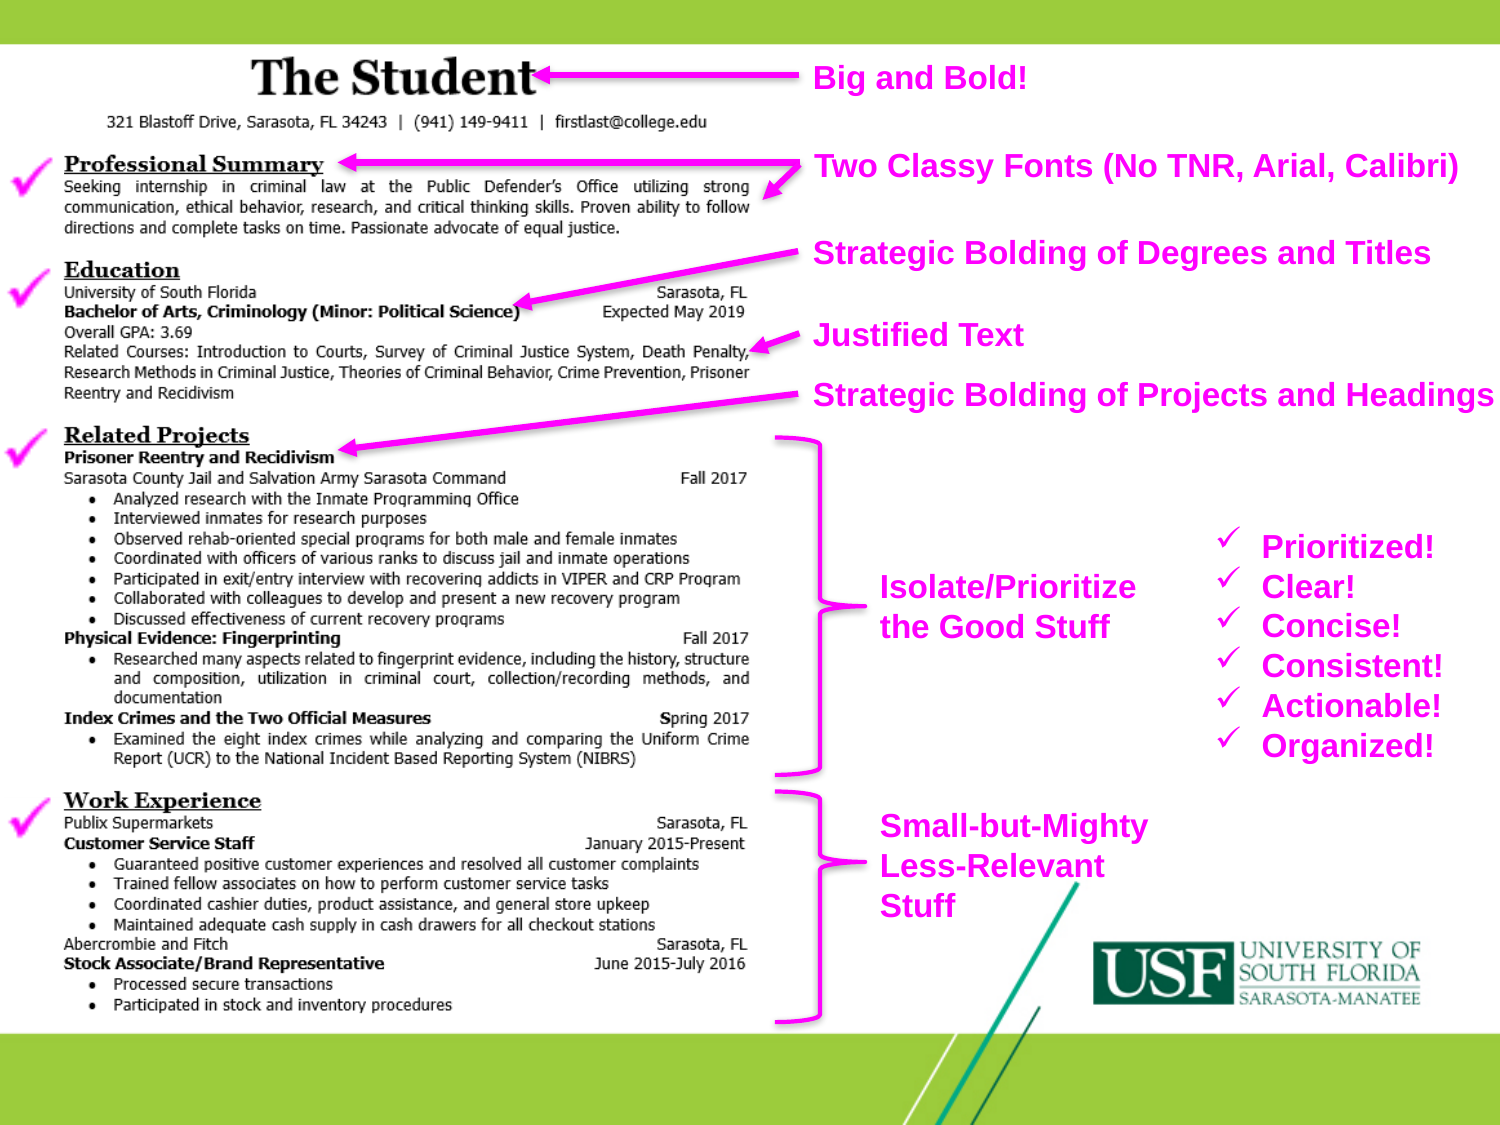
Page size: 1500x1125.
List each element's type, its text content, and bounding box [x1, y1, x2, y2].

text_box [779, 436, 868, 777]
text_box Prioritized! Clear! Concise! Consistent! Actionable! Organized! [1199, 517, 1498, 772]
text_box [779, 789, 868, 1025]
text_box Two Classy Fonts (No TNR, Arial, Calibri) [799, 136, 1500, 192]
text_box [762, 164, 800, 201]
text_box Strategic Bolding of Projects and Headings [798, 365, 1500, 421]
text_box Strategic Bolding of Degrees and Titles [798, 224, 1499, 279]
text_box Big and Bold! [798, 48, 1499, 104]
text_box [512, 250, 799, 306]
text_box Isolate/Prioritize the Good Stuff [865, 558, 1163, 653]
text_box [337, 393, 799, 451]
picture [0, 0, 1500, 1125]
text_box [748, 332, 800, 352]
text_box Justified Text [798, 305, 1499, 361]
text_box Small-but-Mighty Less-Relevant Stuff [865, 796, 1200, 932]
